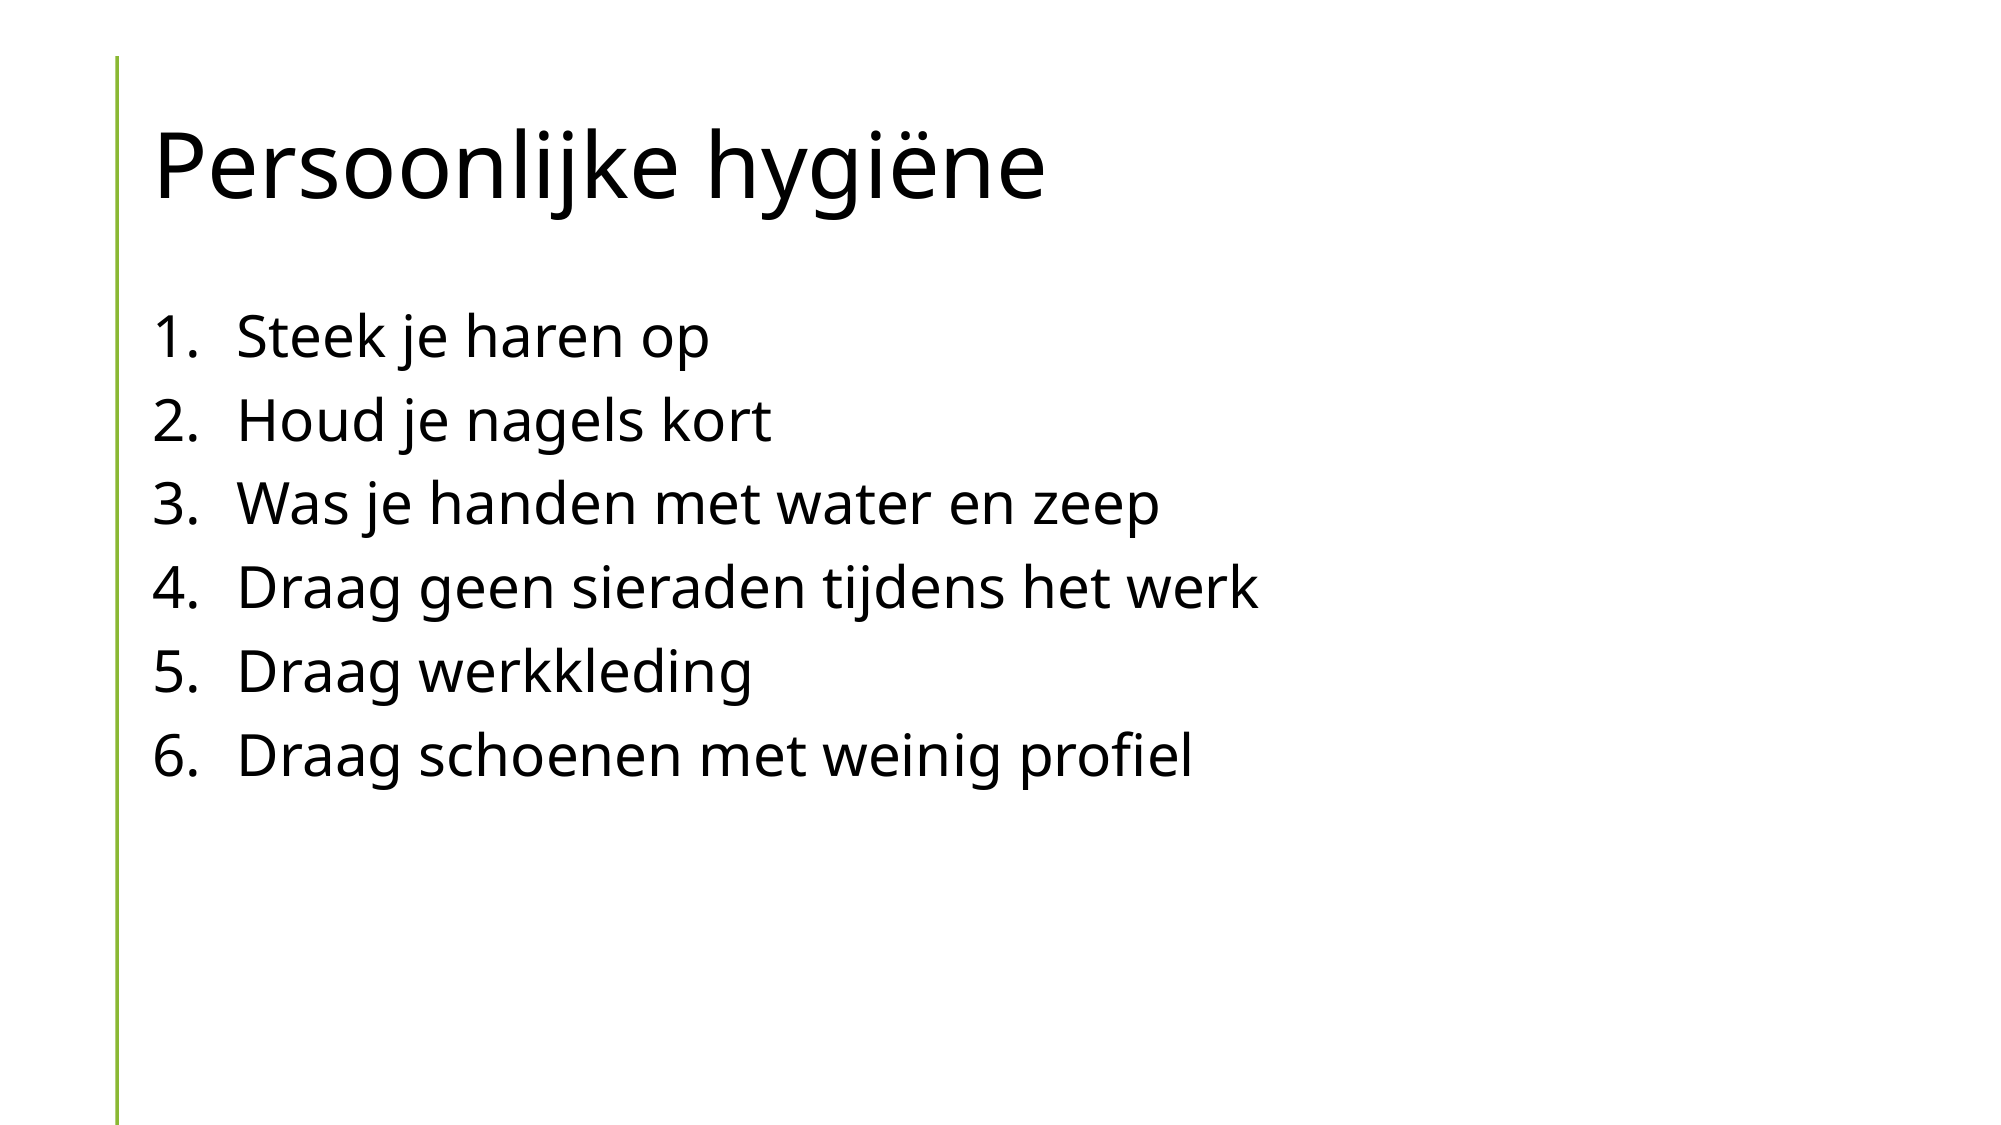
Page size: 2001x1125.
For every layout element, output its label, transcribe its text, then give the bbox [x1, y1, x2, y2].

title Persoonlijke hygiëne [137, 59, 1863, 278]
list Steek je haren op Houd je nagels kort Was je handen met water en zeep Draag geen sieraden tijdens het werk Draag werkkleding Draag schoenen met weinig profiel [137, 299, 1863, 1014]
